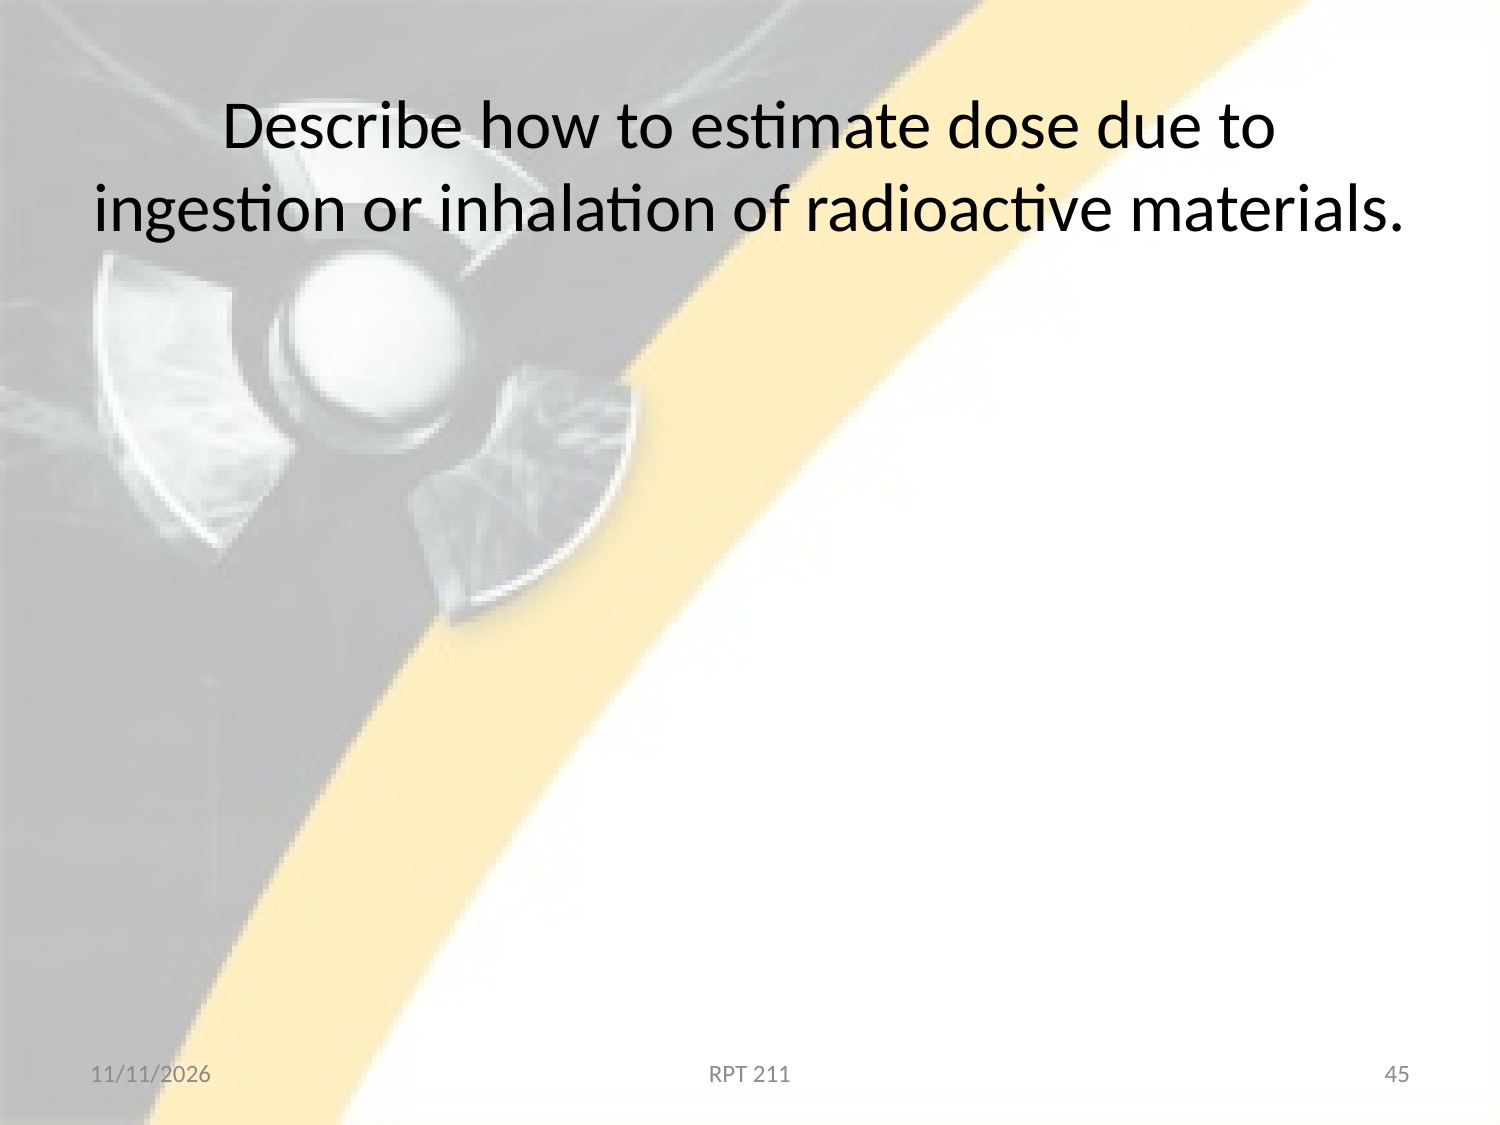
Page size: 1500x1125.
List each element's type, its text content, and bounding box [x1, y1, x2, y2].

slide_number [75, 1042, 425, 1103]
title Describe how to estimate dose due to ingestion or inhalation of radioactive materials. [75, 45, 1425, 363]
footer RPT 211 [512, 1042, 988, 1103]
slide_number 45 [1074, 1042, 1425, 1103]
